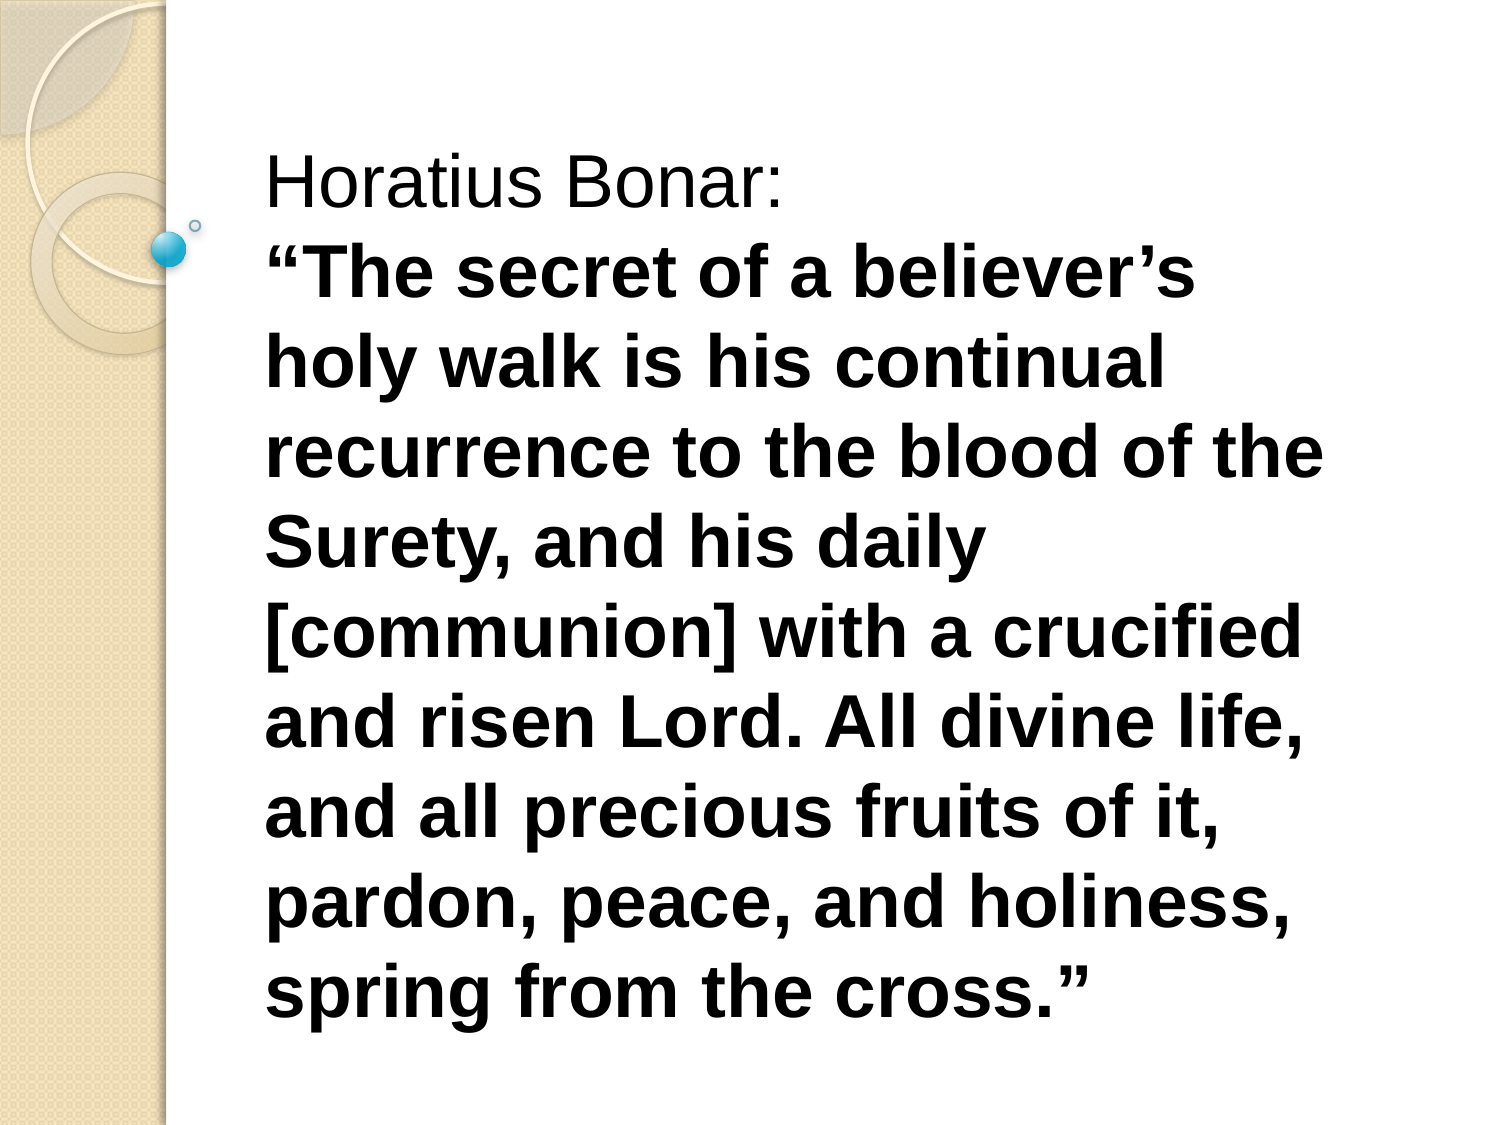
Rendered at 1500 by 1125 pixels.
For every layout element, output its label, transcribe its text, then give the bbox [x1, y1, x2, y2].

text_box Horatius Bonar: “The secret of a believer’s holy walk is his continual recurrence to the blood of the Surety, and his daily [communion] with a crucified and risen Lord. All divine life, and all precious fruits of it, pardon, peace, and holiness, spring from the cross.” [249, 124, 1388, 1125]
